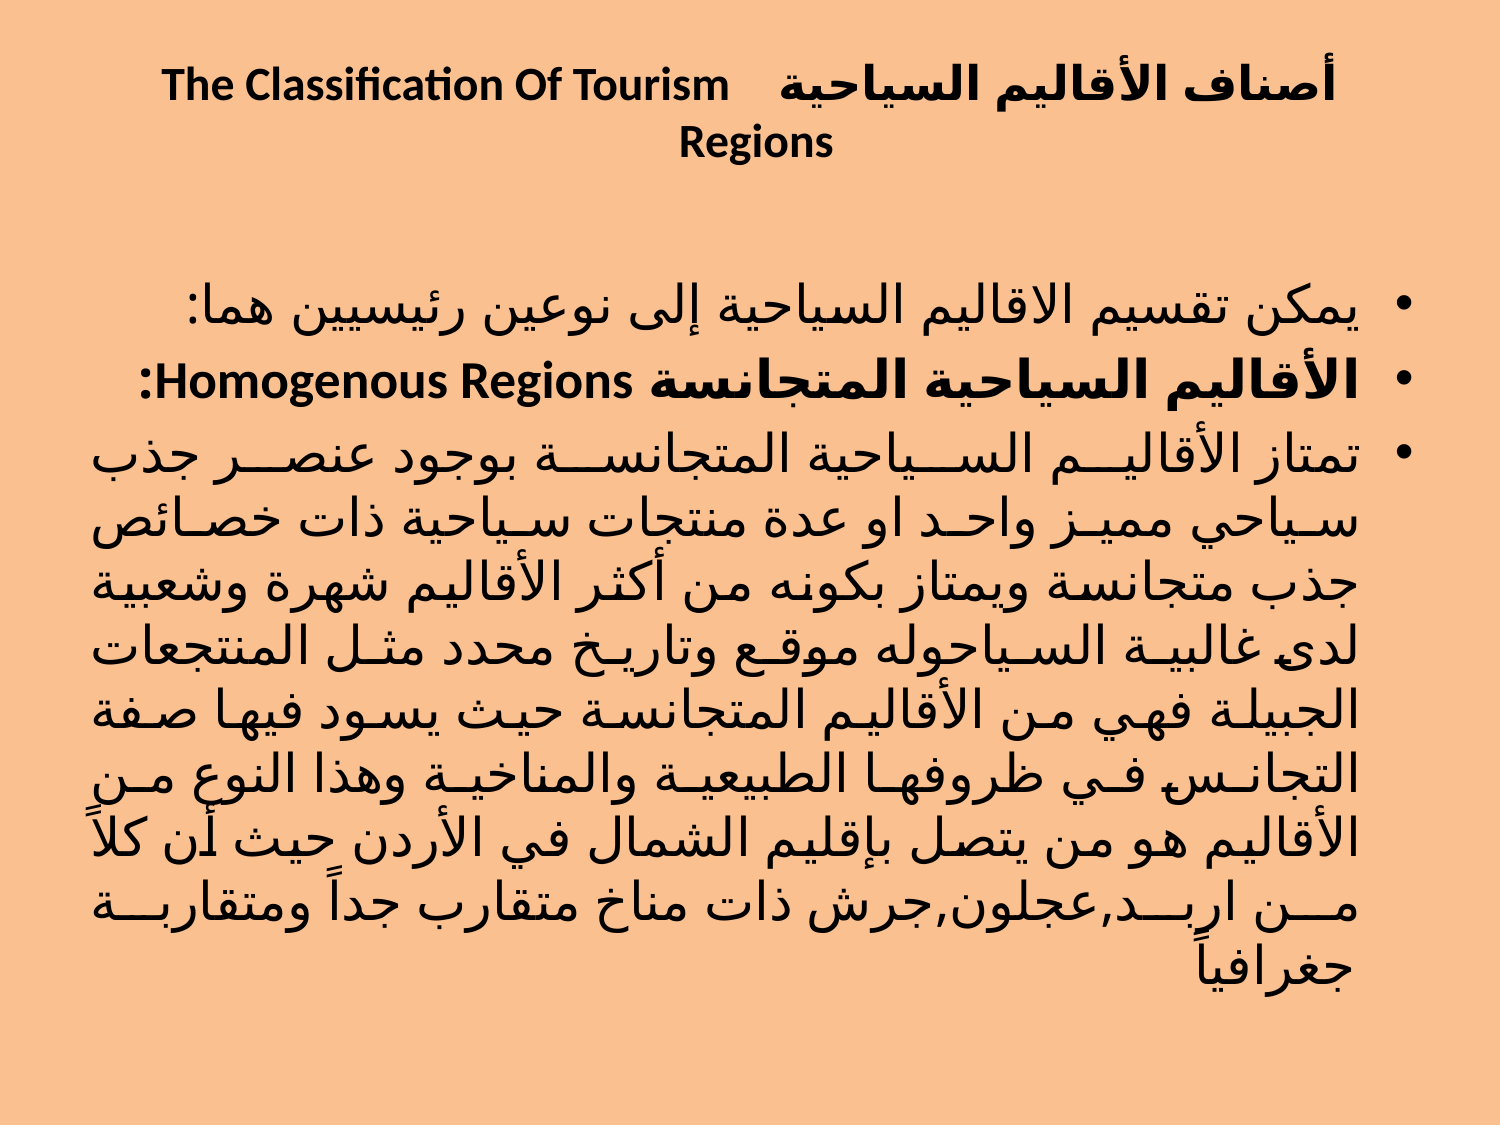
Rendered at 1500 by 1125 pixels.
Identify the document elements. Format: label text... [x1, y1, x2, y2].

title أصناف الأقاليم السياحية The Classification Of Tourism Regions [75, 45, 1425, 233]
list يمكن تقسيم الاقاليم السياحية إلى نوعين رئيسيين هما: الأقاليم السياحية المتجانسة Homogenous Regions: تمتاز الأقاليم السياحية المتجانسة بوجود عنصر جذب سياحي مميز واحد او عدة منتجات سياحية ذات خصائص جذب متجانسة ويمتاز بكونه من أكثر الأقاليم شهرة وشعبية لدى غالبية السياحوله موقع وتاريخ محدد مثل المنتجعات الجبيلة فهي من الأقاليم المتجانسة حيث يسود فيها صفة التجانس في ظروفها الطبيعية والمناخية وهذا النوع من الأقاليم هو من يتصل بإقليم الشمال في الأردن حيث أن كلاً من اربد,عجلون,جرش ذات مناخ متقارب جداً ومتقاربة جغرافياً [75, 262, 1425, 1005]
